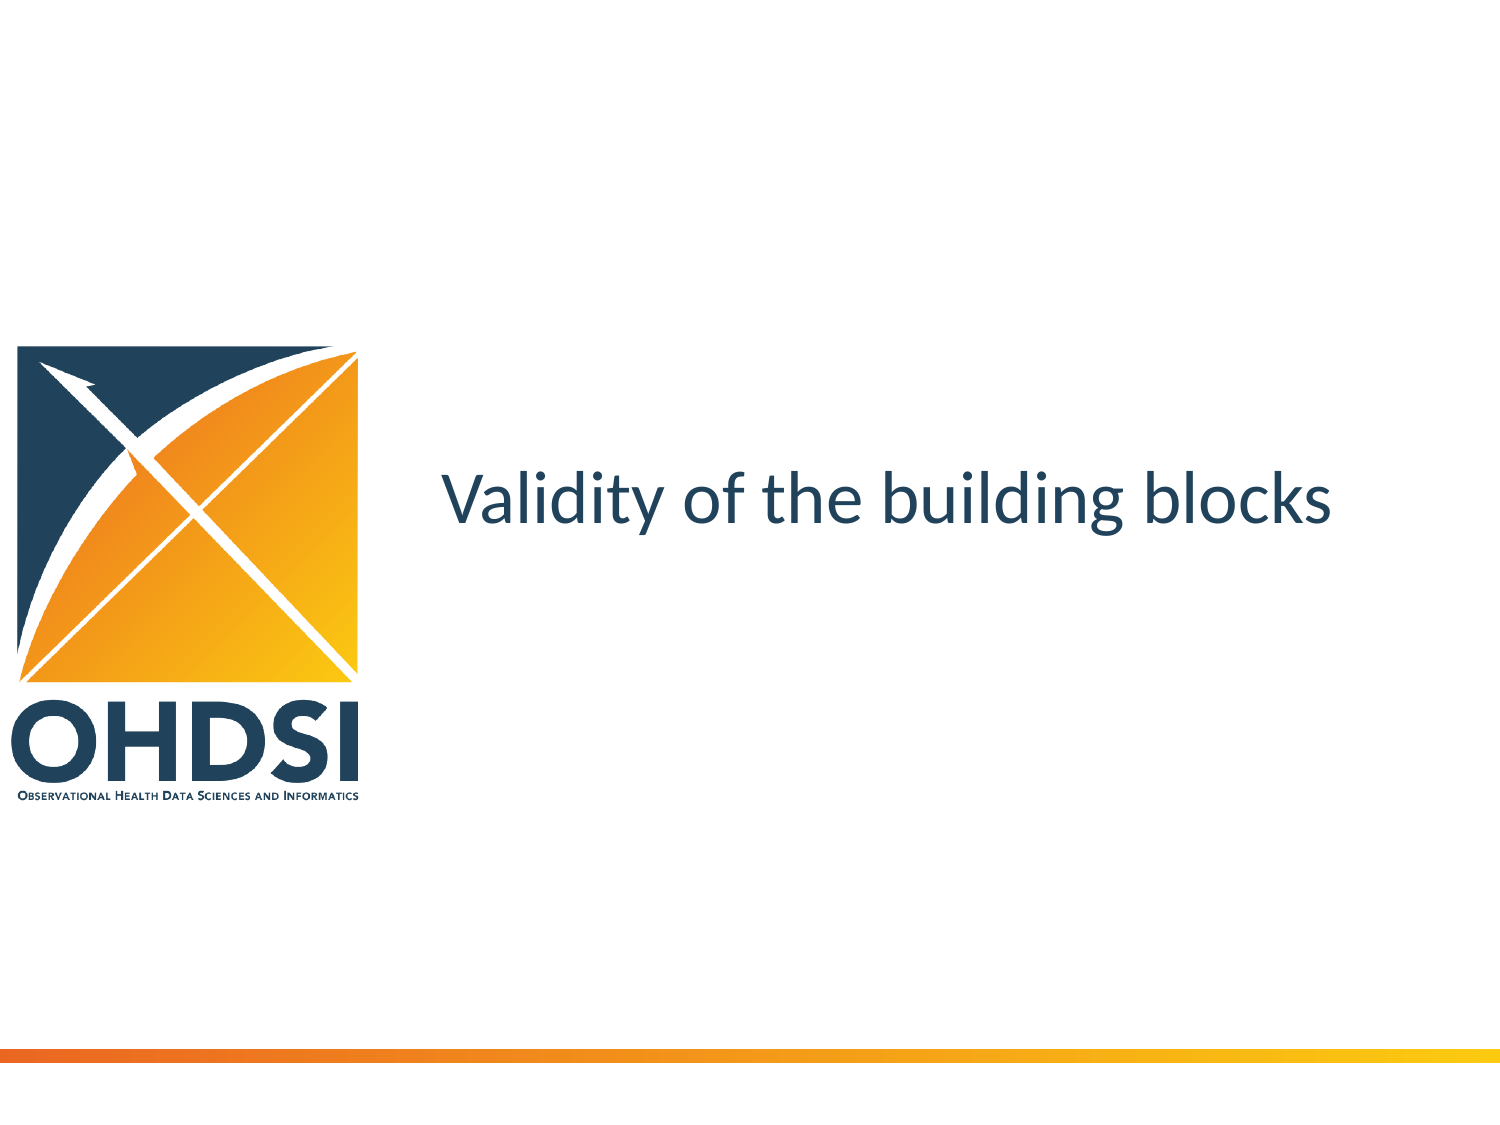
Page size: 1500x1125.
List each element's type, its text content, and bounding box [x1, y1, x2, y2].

picture [0, 307, 403, 838]
title Validity of the building blocks [387, 349, 1388, 638]
